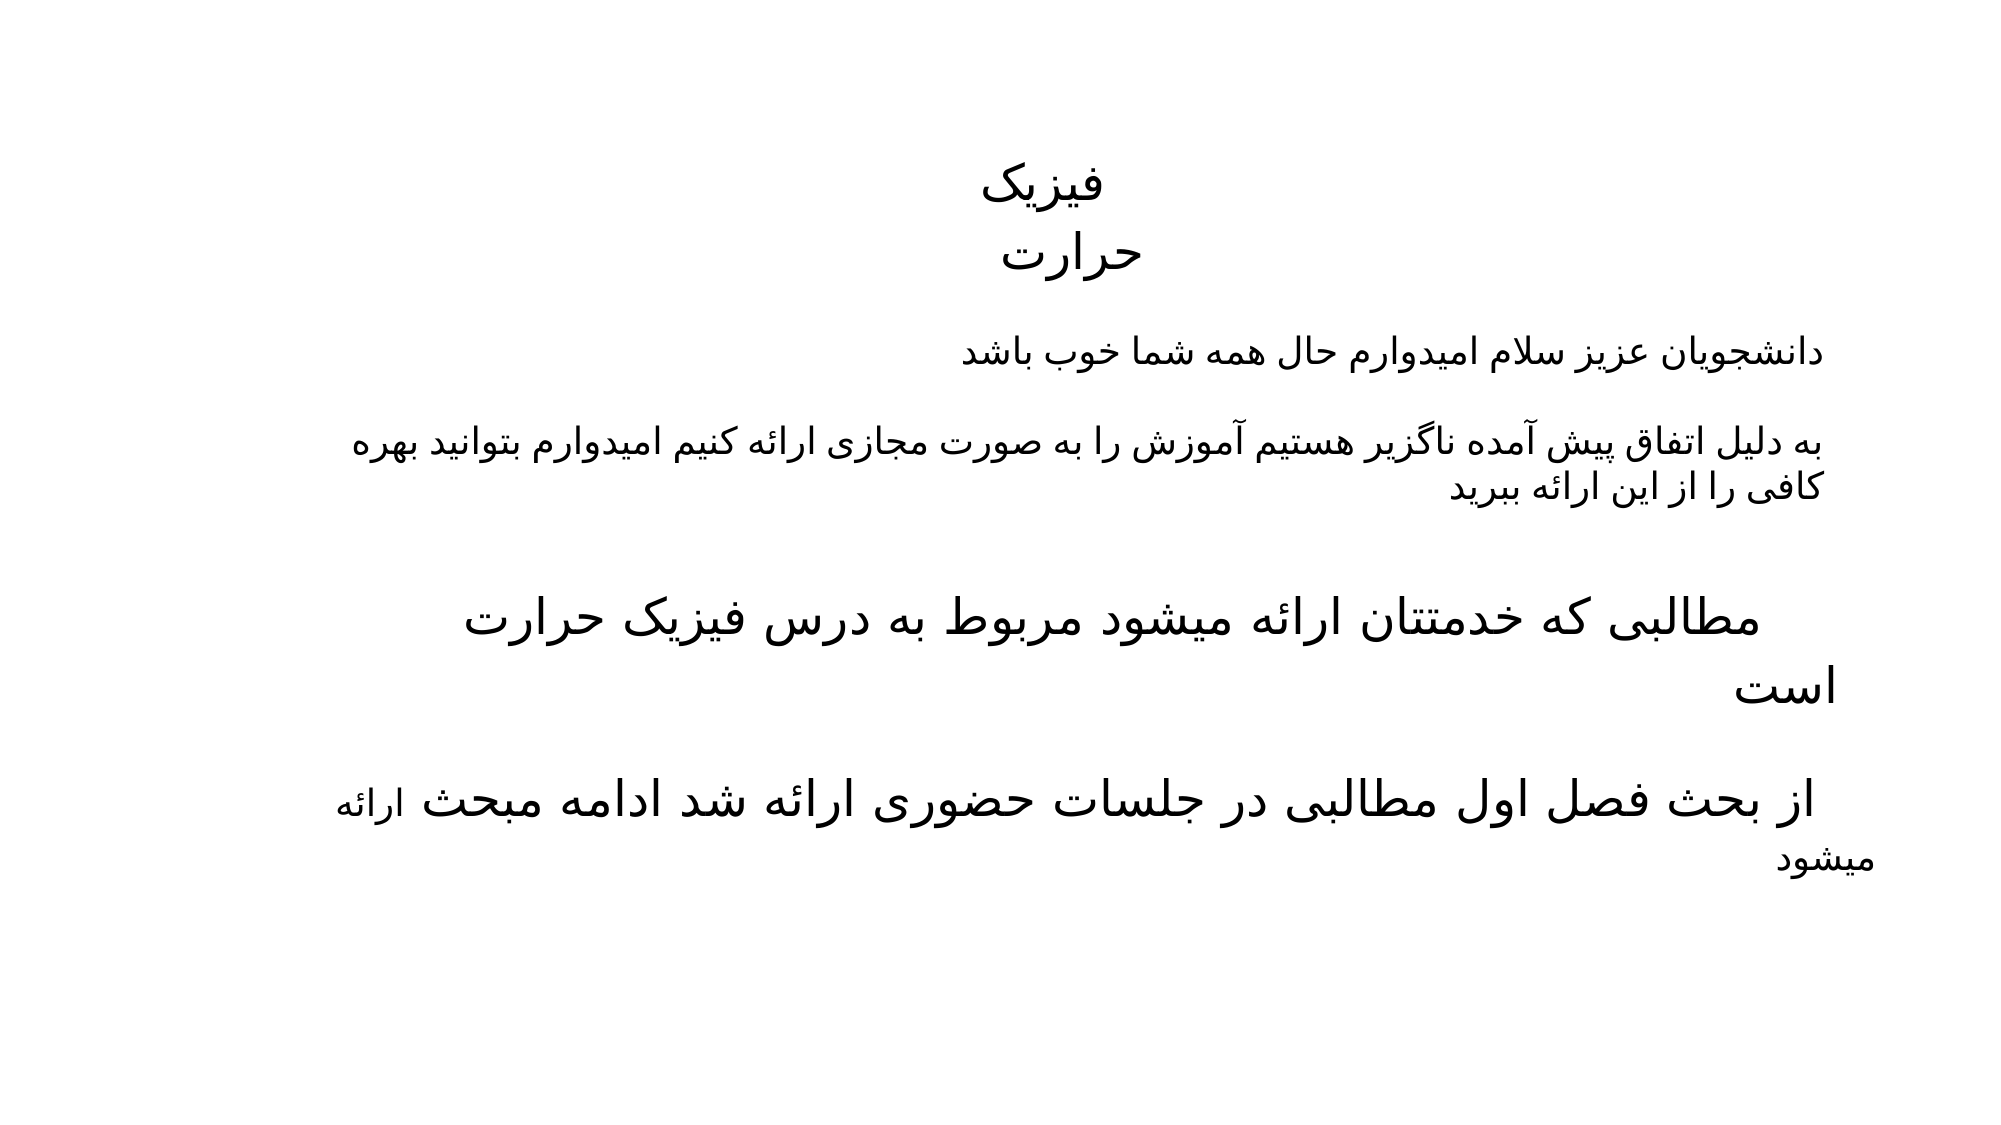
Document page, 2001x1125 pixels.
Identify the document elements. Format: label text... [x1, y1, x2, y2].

text_box مطالبی که خدمتتان ارائه میشود مربوط به درس فیزیک حرارت است [370, 567, 1854, 652]
text_box از بحث فصل اول مطالبی در جلسات حضوری ارائه شد ادامه مبحث ارائه میشود [266, 749, 1891, 834]
text_box دانشجویان عزیز سلام امیدوارم حال همه شما خوب باشد به دلیل اتفاق پیش آمده ناگزیر هستیم آموزش را به صورت مجازی ارائه کنیم امیدوارم بتوانید بهره کافی را از این ارائه ببرید [267, 319, 1840, 515]
text_box فیزیک حرارت [915, 133, 1230, 218]
